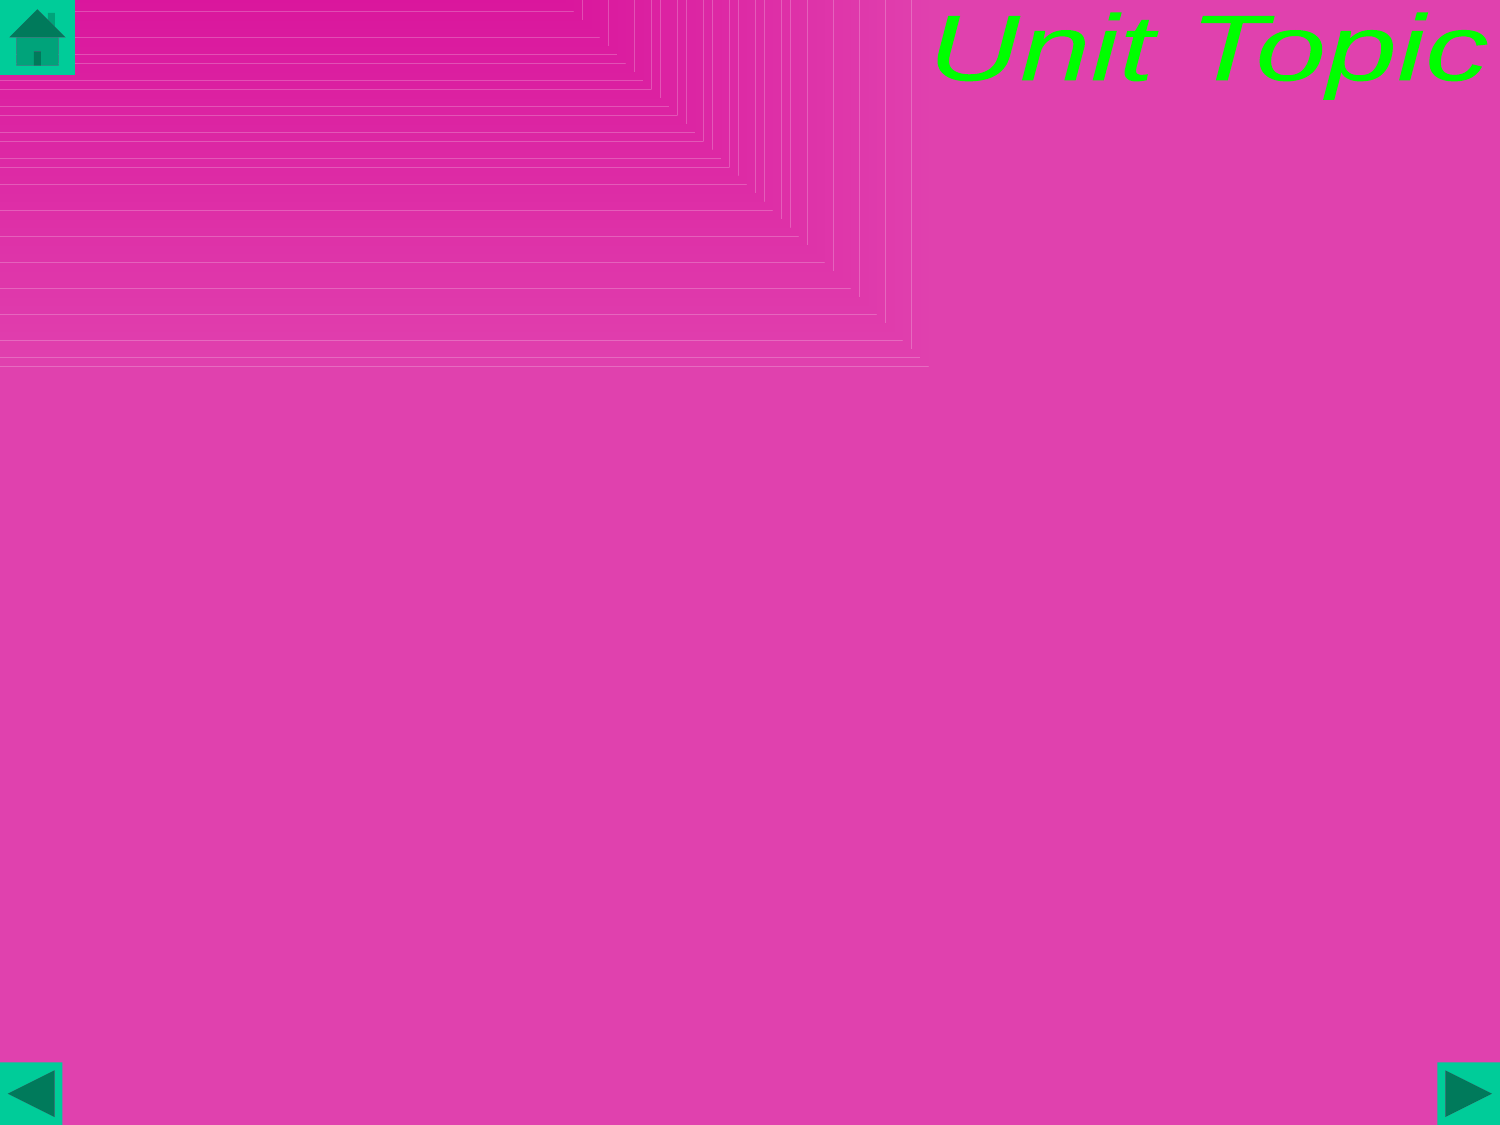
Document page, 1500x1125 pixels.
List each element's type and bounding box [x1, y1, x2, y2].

text_box [0, 0, 75, 75]
text_box [1437, 1062, 1500, 1125]
text_box [0, 1062, 63, 1125]
